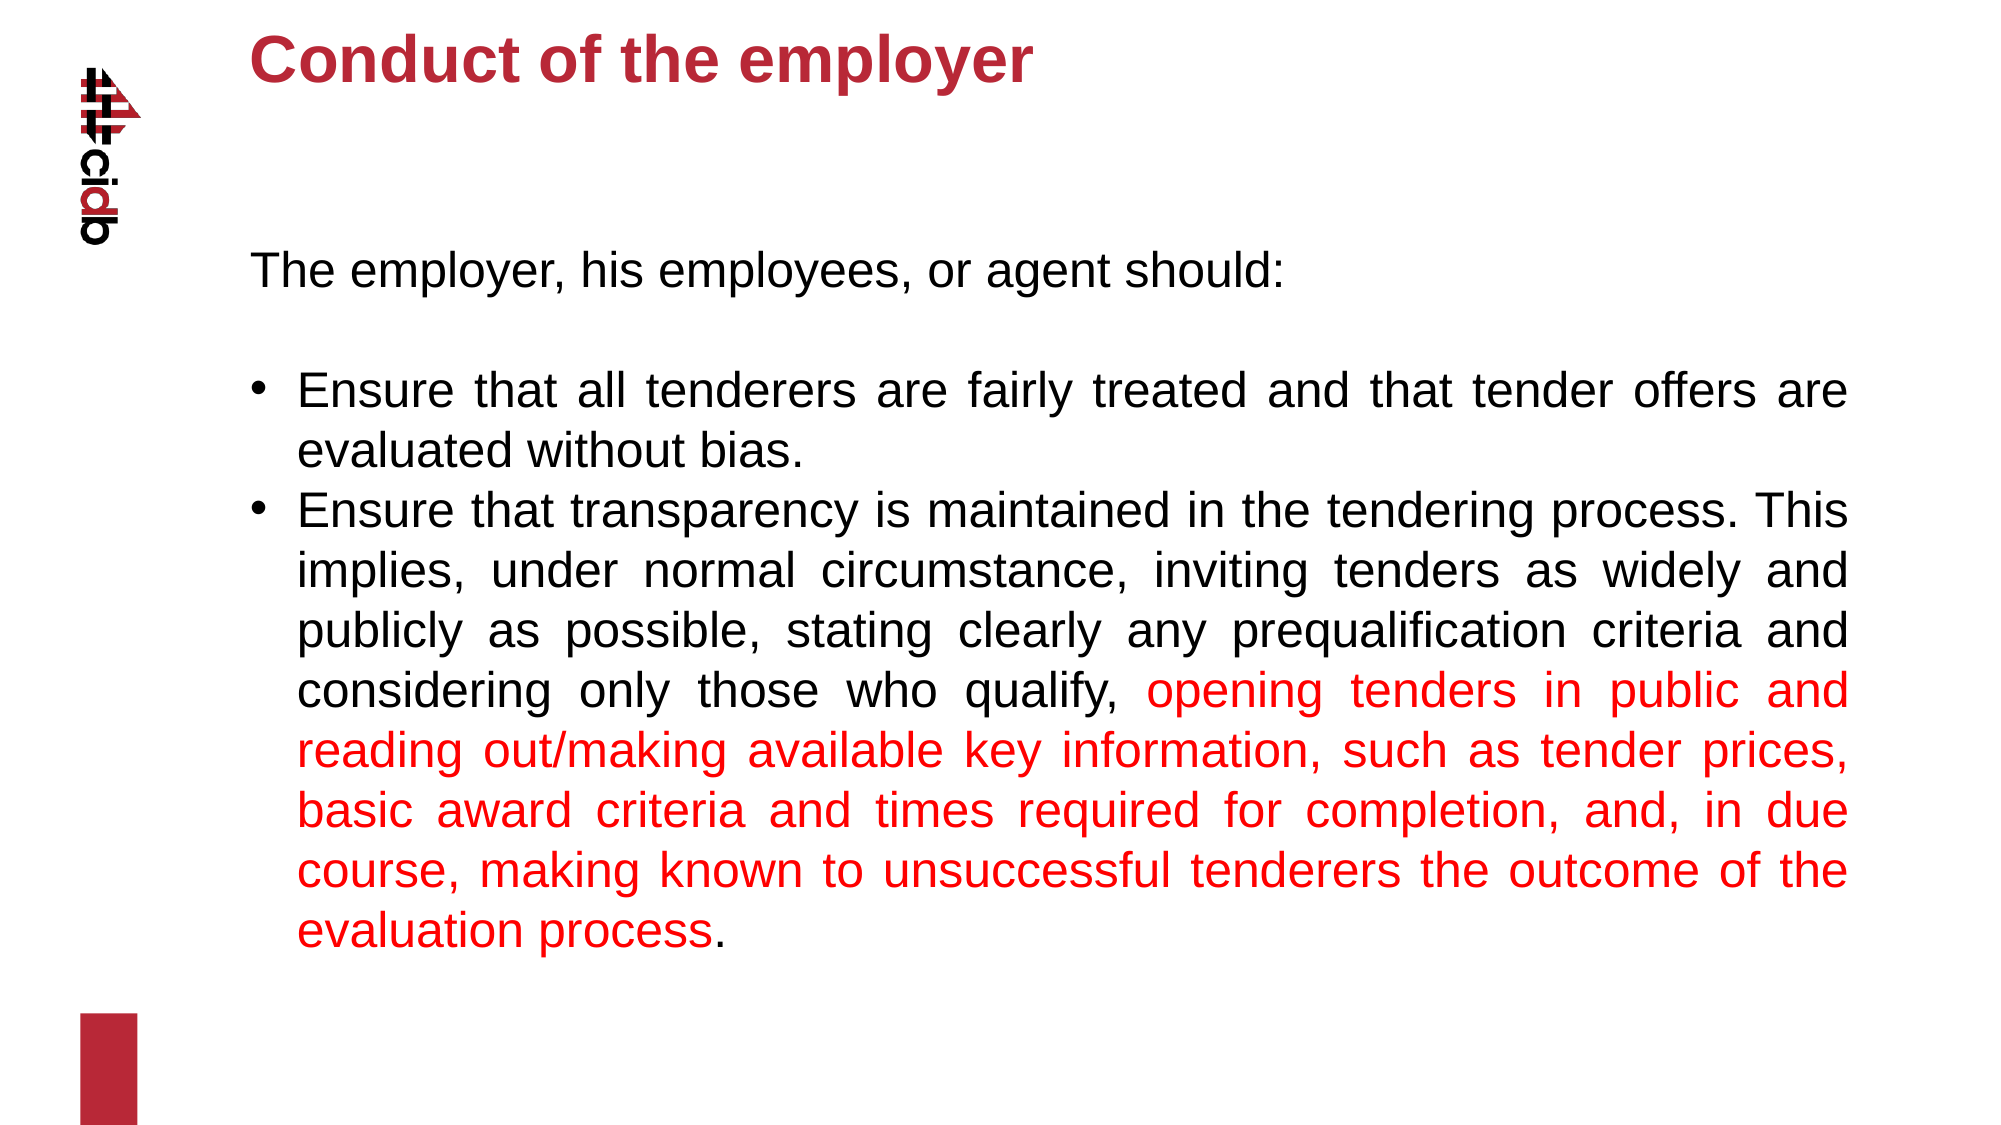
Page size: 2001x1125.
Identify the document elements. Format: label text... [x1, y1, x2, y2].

list The employer, his employees, or agent should: Ensure that all tenderers are fairly treated and that tender offers are evaluated without bias. Ensure that transparency is maintained in the tendering process. This implies, under normal circumstance, inviting tenders as widely and publicly as possible, stating clearly any prequalification criteria and considering only those who qualify, opening tenders in public and reading out/making available key information, such as tender prices, basic award criteria and times required for completion, and, in due course, making known to unsuccessful tenderers the outcome of the evaluation process. [249, 237, 1850, 1124]
picture [70, 60, 148, 253]
title Conduct of the employer [249, 15, 1633, 97]
